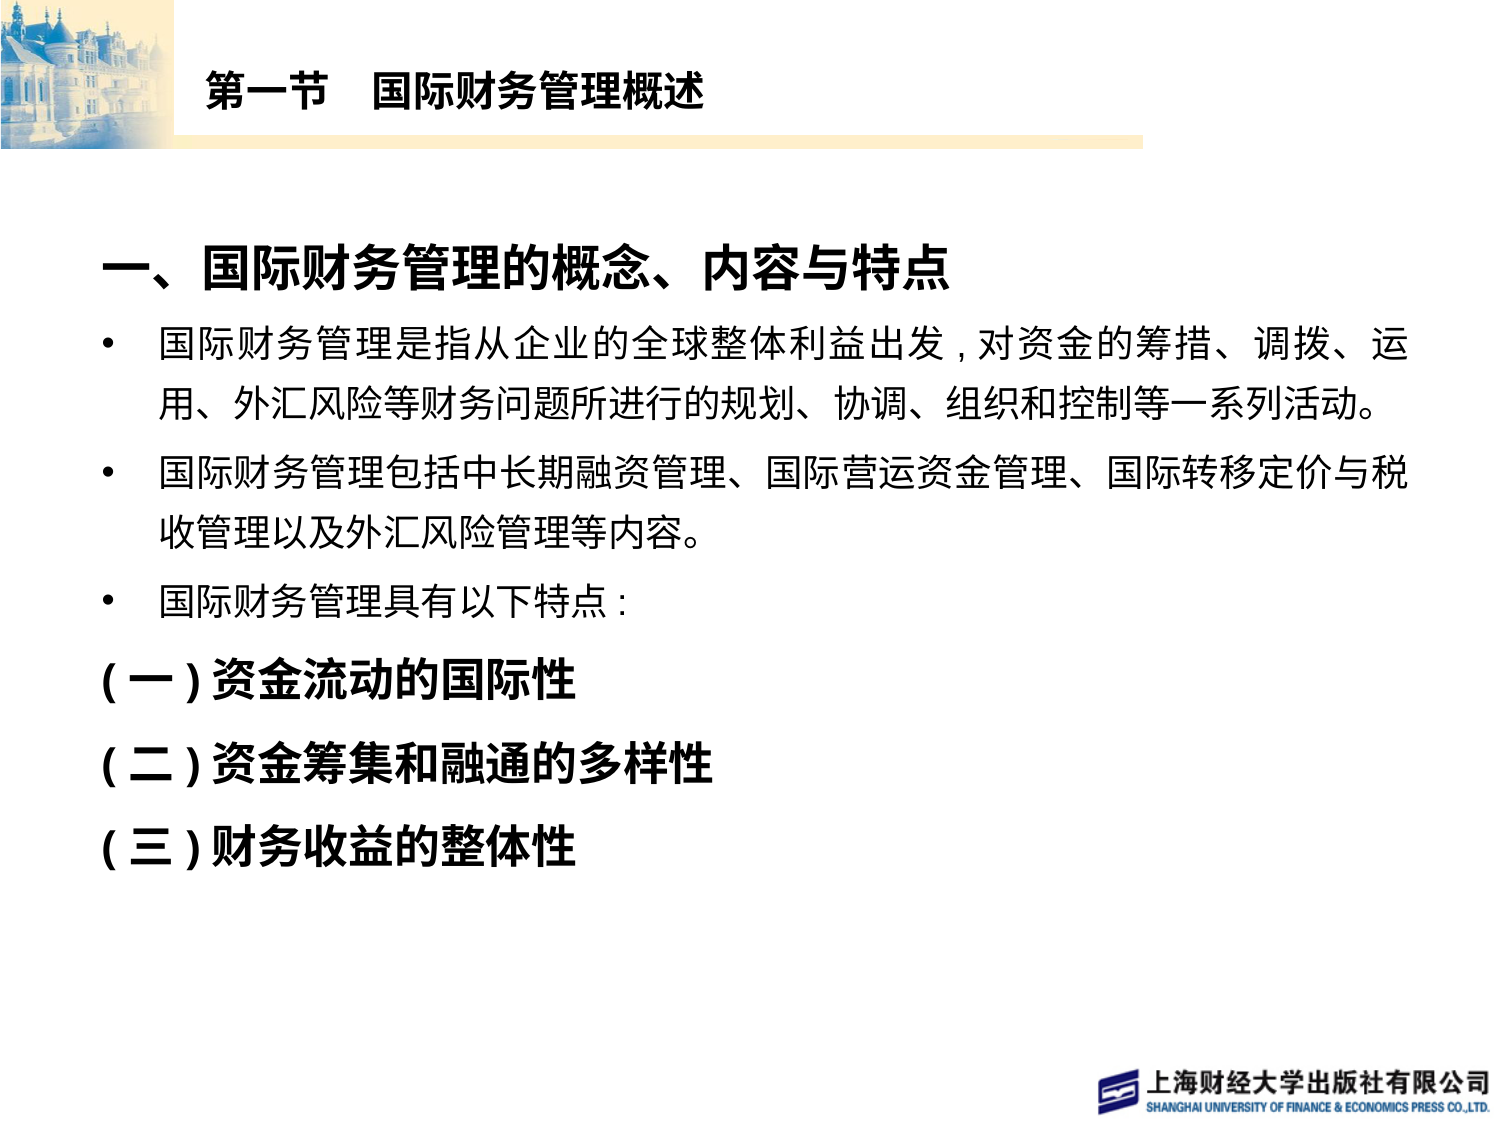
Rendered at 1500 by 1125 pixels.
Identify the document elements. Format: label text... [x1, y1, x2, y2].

picture [0, 0, 1143, 149]
picture [1097, 1065, 1494, 1120]
list 一、国际财务管理的概念、内容与特点 国际财务管理是指从企业的全球整体利益出发,对资金的筹措、调拨、运用、外汇风险等财务问题所进行的规划、协调、组织和控制等一系列活动。 国际财务管理包括中长期融资管理、国际营运资金管理、国际转移定价与税收管理以及外汇风险管理等内容。 国际财务管理具有以下特点: (一)资金流动的国际性 (二)资金筹集和融通的多样性 (三)财务收益的整体性 [86, 207, 1425, 1071]
title 第一节 国际财务管理概述 [189, 36, 1262, 143]
